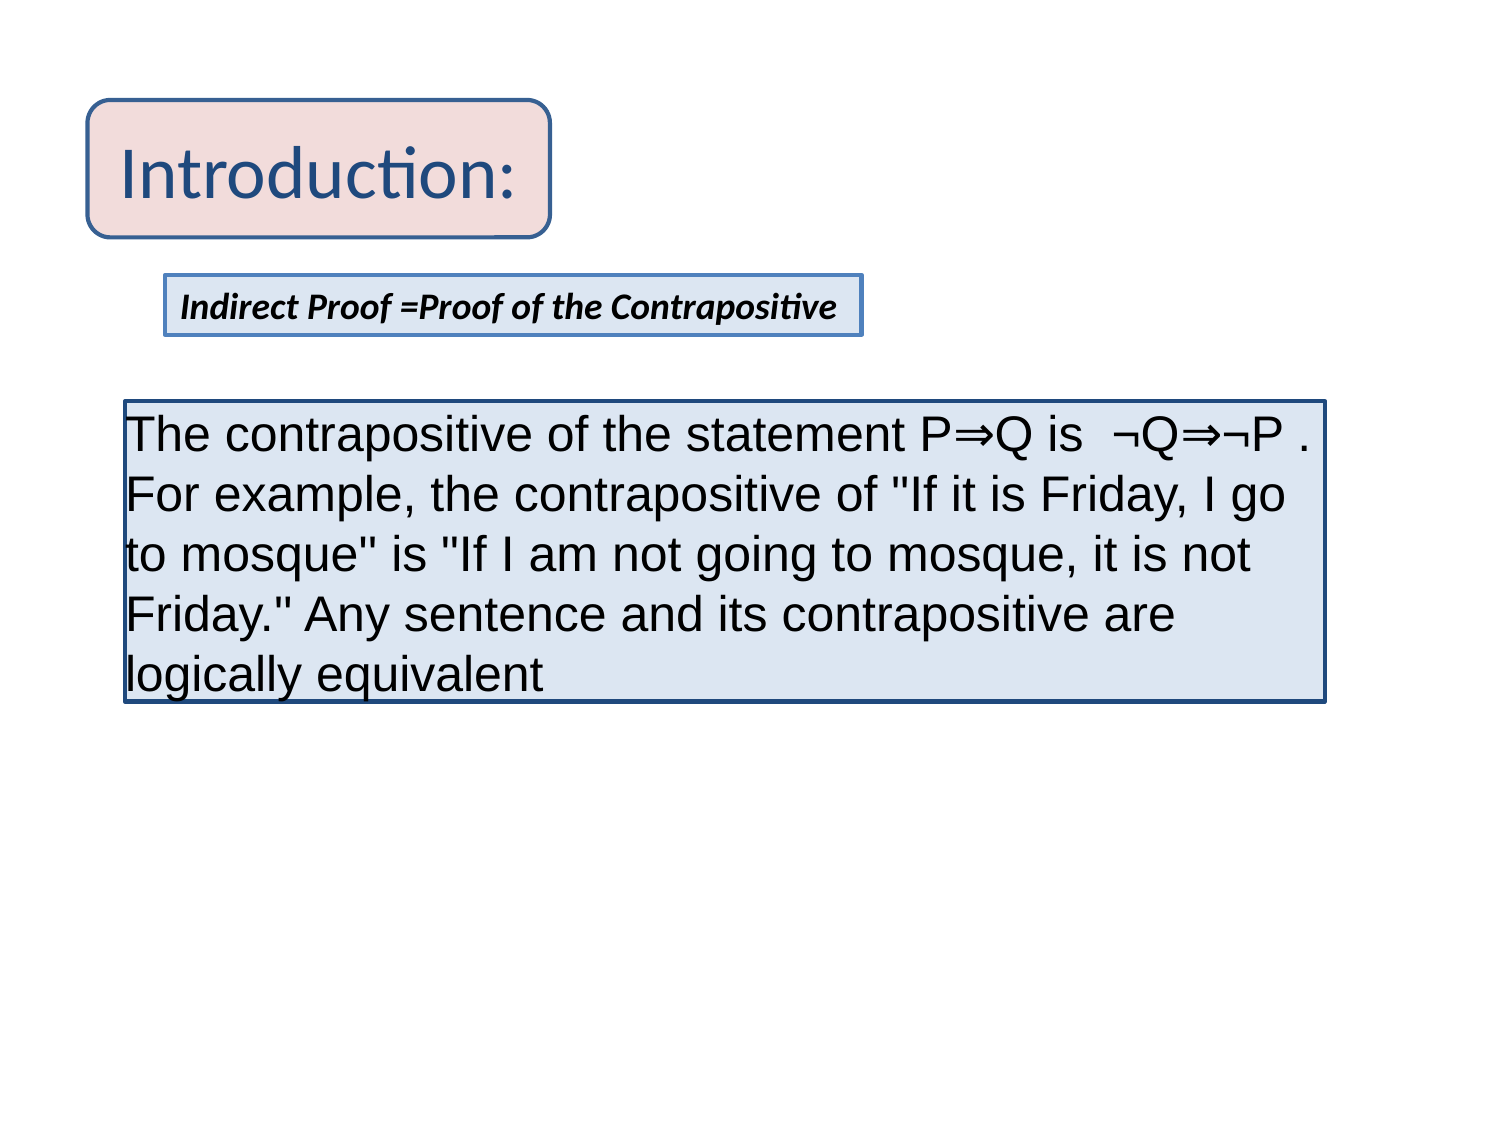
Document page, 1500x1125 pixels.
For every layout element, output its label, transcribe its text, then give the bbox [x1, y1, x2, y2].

text_box Indirect Proof =Proof of the Contrapositive [163, 273, 864, 337]
text_box The contrapositive of the statement P⇒Q is ¬Q⇒¬P . For example, the contrapositive of "If it is Friday, I go to mosque'' is "If I am not going to mosque, it is not Friday.'' Any sentence and its contrapositive are logically equivalent [123, 399, 1327, 704]
text_box Introduction: [85, 97, 553, 240]
